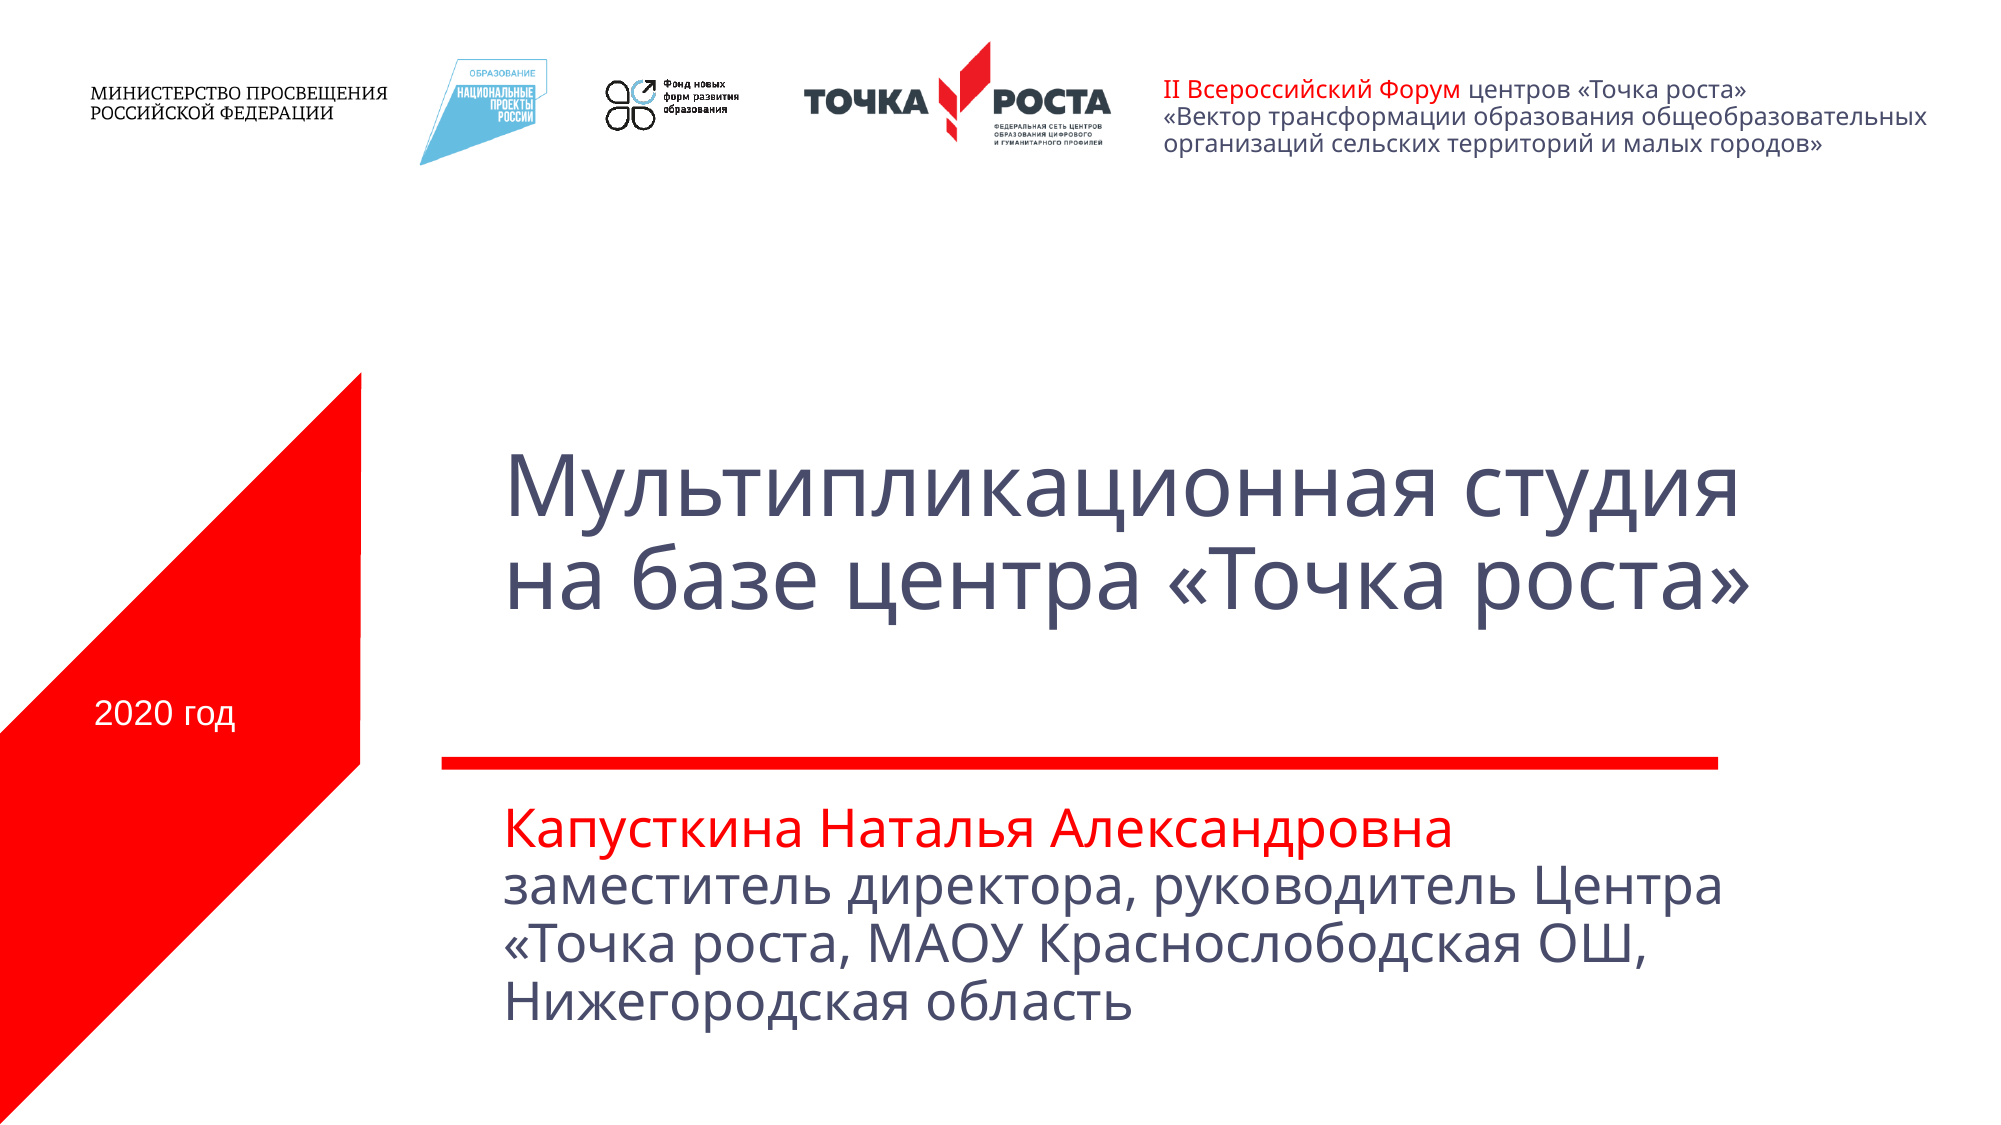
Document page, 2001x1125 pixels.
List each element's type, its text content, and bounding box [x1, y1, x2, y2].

picture [83, 79, 392, 126]
picture [795, 33, 1120, 151]
text_box [439, 755, 1720, 772]
text_box Капусткина Наталья Александровна заместитель директора, руководитель Центра «Точка роста, МАОУ Краснослободская ОШ, Нижегородская область [496, 797, 1739, 993]
picture [413, 56, 549, 169]
text_box 2020 год [86, 685, 366, 807]
text_box Мультипликационная студия на базе центра «Точка роста» [496, 312, 1818, 757]
text_box II Всероссийский Форум центров «Точка роста» «Вектор трансформации образования общеобразовательных организаций сельских территорий и малых городов» [1156, 73, 1951, 185]
picture [603, 74, 741, 134]
